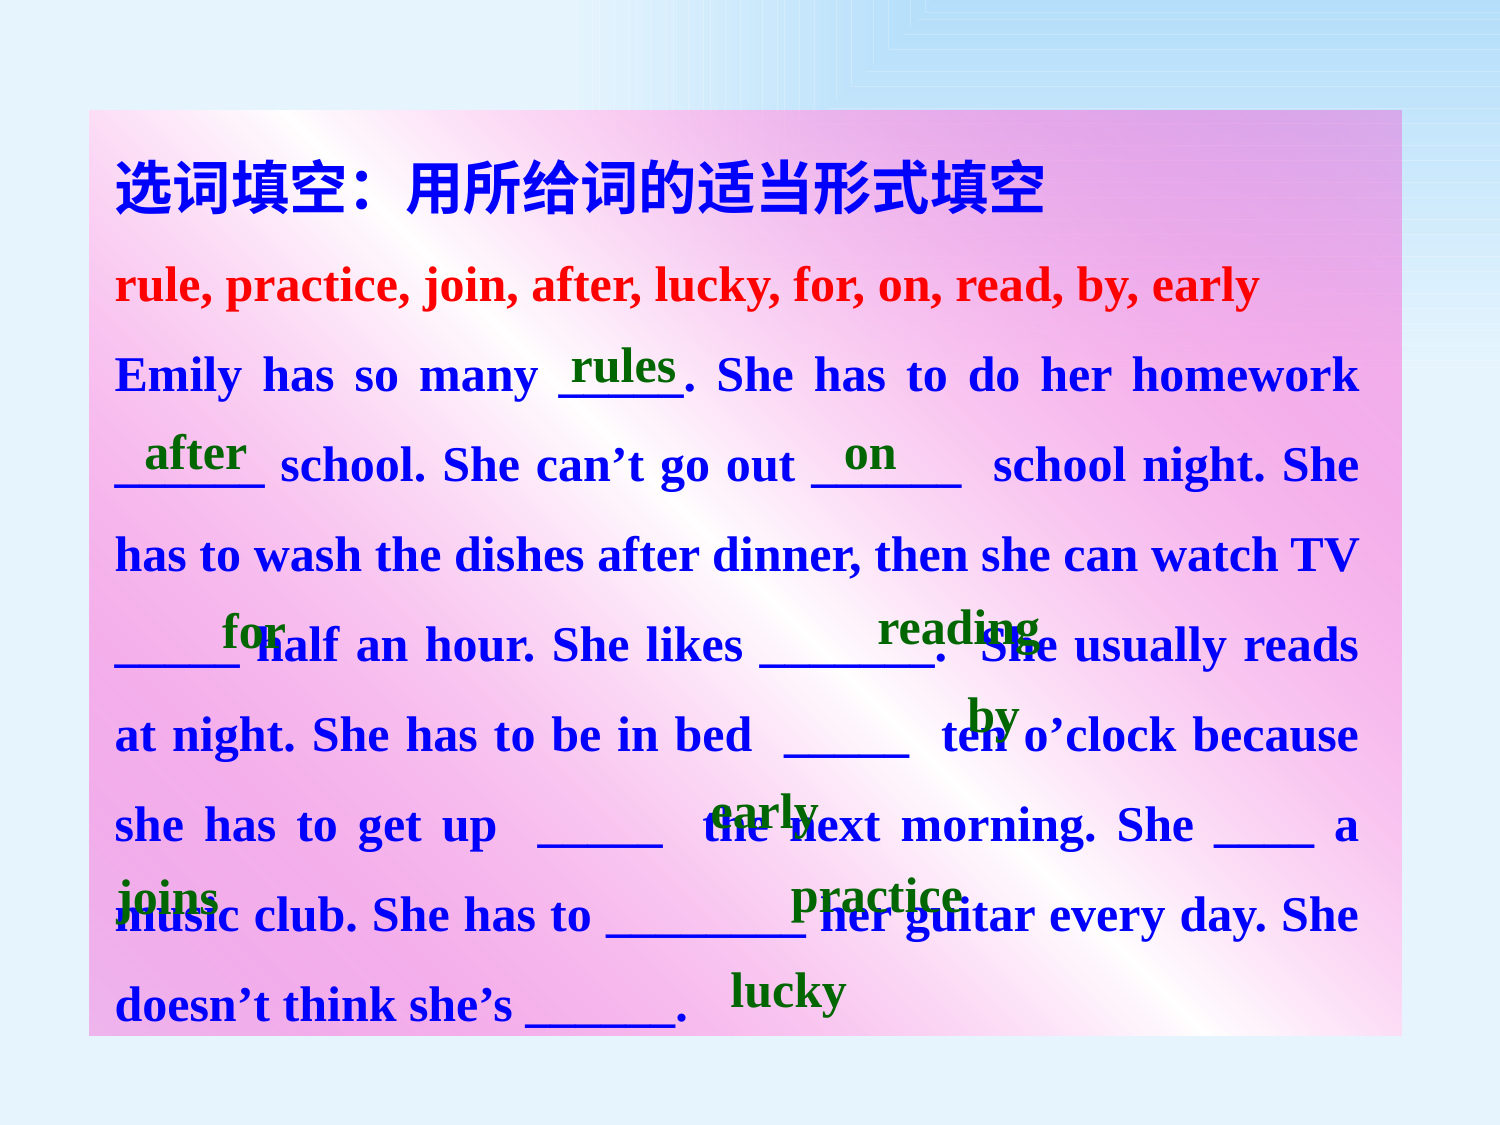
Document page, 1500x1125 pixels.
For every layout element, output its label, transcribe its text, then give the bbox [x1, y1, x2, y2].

text_box [89, 110, 99, 1036]
text_box lucky [715, 949, 1088, 1025]
text_box [1375, 110, 1402, 1036]
text_box on [828, 412, 1000, 488]
text_box early [695, 771, 1050, 847]
text_box 选词填空：用所给词的适当形式填空 rule, practice, join, after, lucky, for, on, read, by, early Emily has so many _____. She has to do her homework ______ school. She can’t go out ______ school night. She has to wash the dishes after dinner, then she can watch TV _____ half an hour. She likes _______. She usually reads at night. She has to be in bed _____ ten o’clock because she has to get up _____ the next morning. She ____ a music club. She has to ________ her guitar every day. She doesn’t think she’s ______. [99, 108, 1375, 1039]
text_box for [207, 591, 391, 666]
text_box by [952, 674, 1213, 750]
text_box reading [862, 587, 1170, 663]
text_box after [129, 412, 425, 488]
text_box joins [101, 856, 438, 932]
text_box practice [776, 855, 1166, 931]
text_box rules [555, 324, 875, 400]
